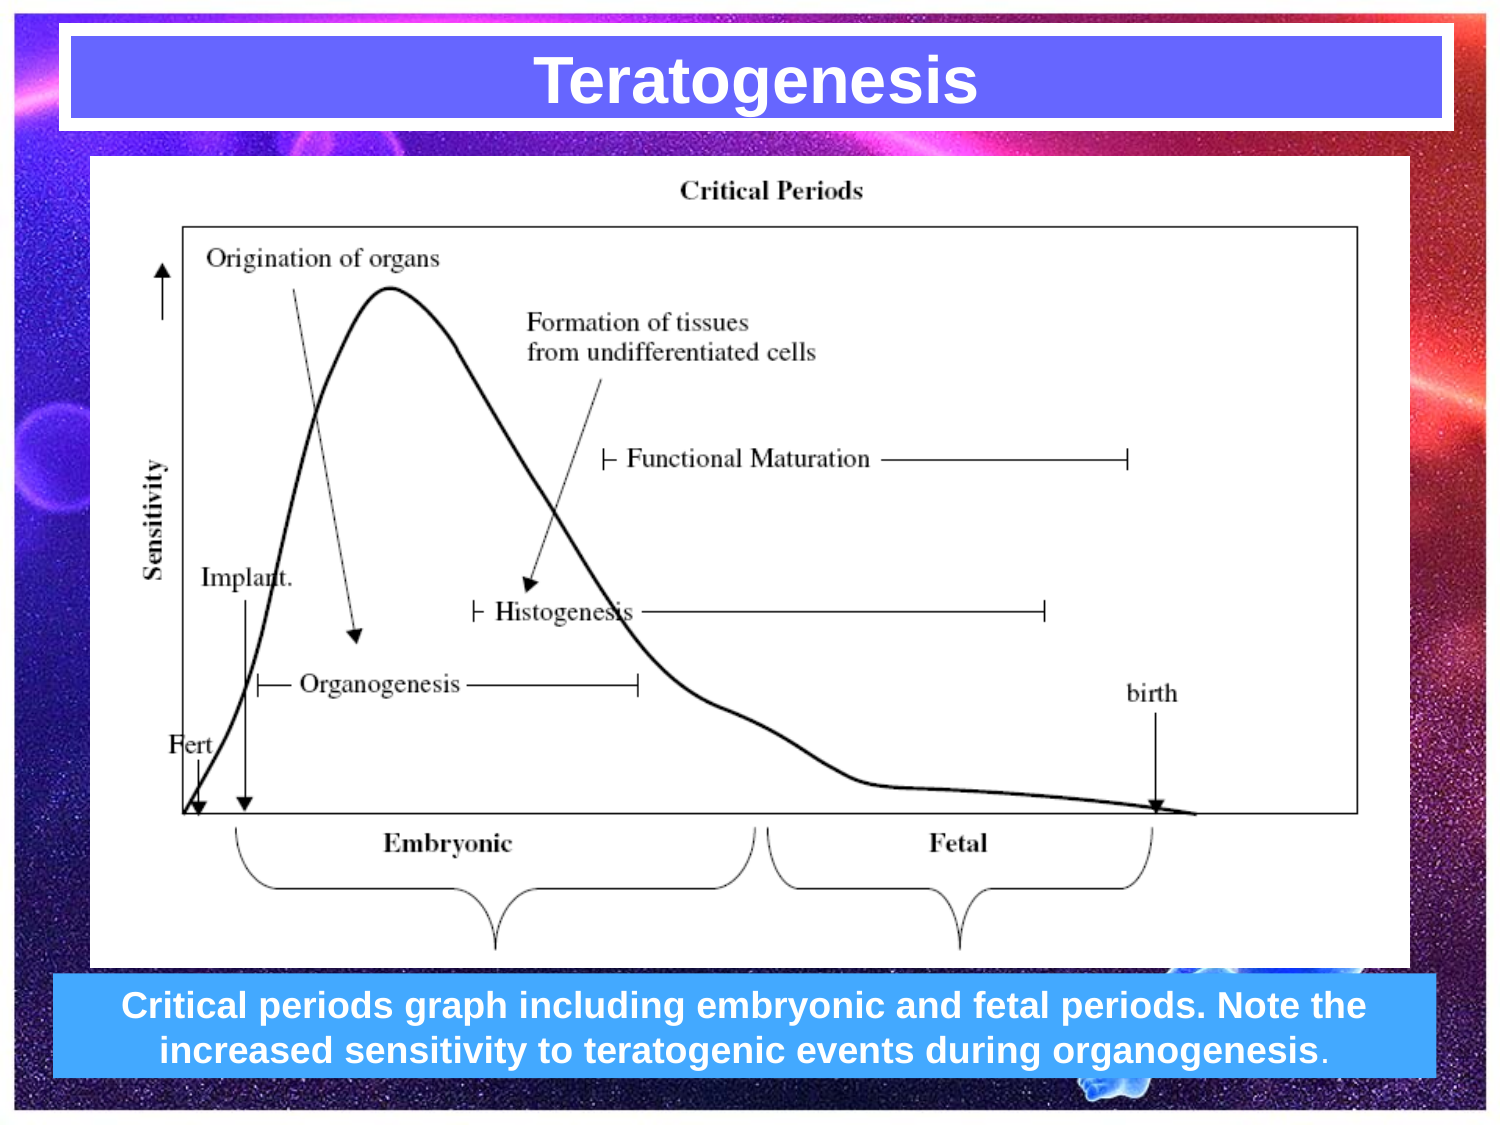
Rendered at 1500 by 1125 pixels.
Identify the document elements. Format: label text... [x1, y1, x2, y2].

picture [0, 0, 1500, 1125]
text_box Teratogenesis [64, 29, 1449, 125]
text_box Critical periods graph including embryonic and fetal periods. Note the increased sensitivity to teratogenic events during organogenesis. [53, 973, 1437, 1079]
